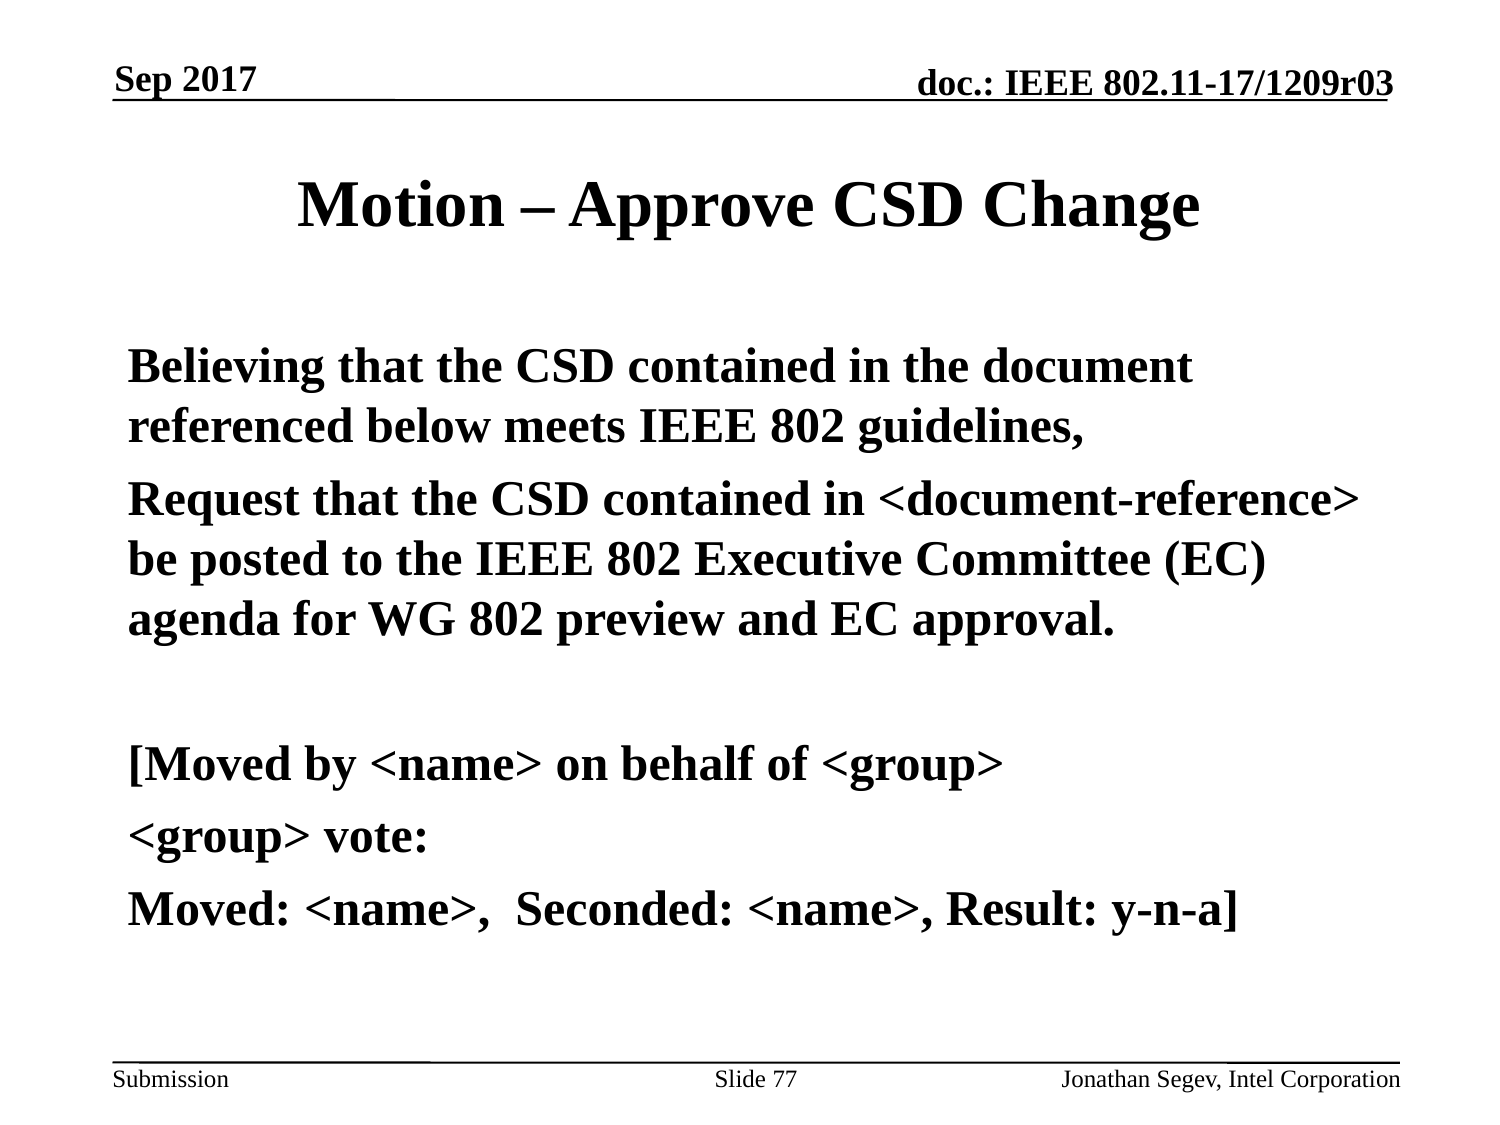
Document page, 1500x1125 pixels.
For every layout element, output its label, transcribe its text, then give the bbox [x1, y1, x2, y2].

footer Jonathan Segev, Intel Corporation [878, 1061, 1402, 1093]
list Believing that the CSD contained in the document referenced below meets IEEE 802 guidelines, Request that the CSD contained in <document-reference> be posted to the IEEE 802 Executive Committee (EC) agenda for WG 802 preview and EC approval. [Moved by <name> on behalf of <group> <group> vote: Moved: <name>, Seconded: <name>, Result: y-n-a] [112, 324, 1388, 1000]
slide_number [114, 54, 423, 100]
slide_number Slide 77 [712, 1061, 800, 1123]
title Motion – Approve CSD Change [112, 112, 1388, 288]
